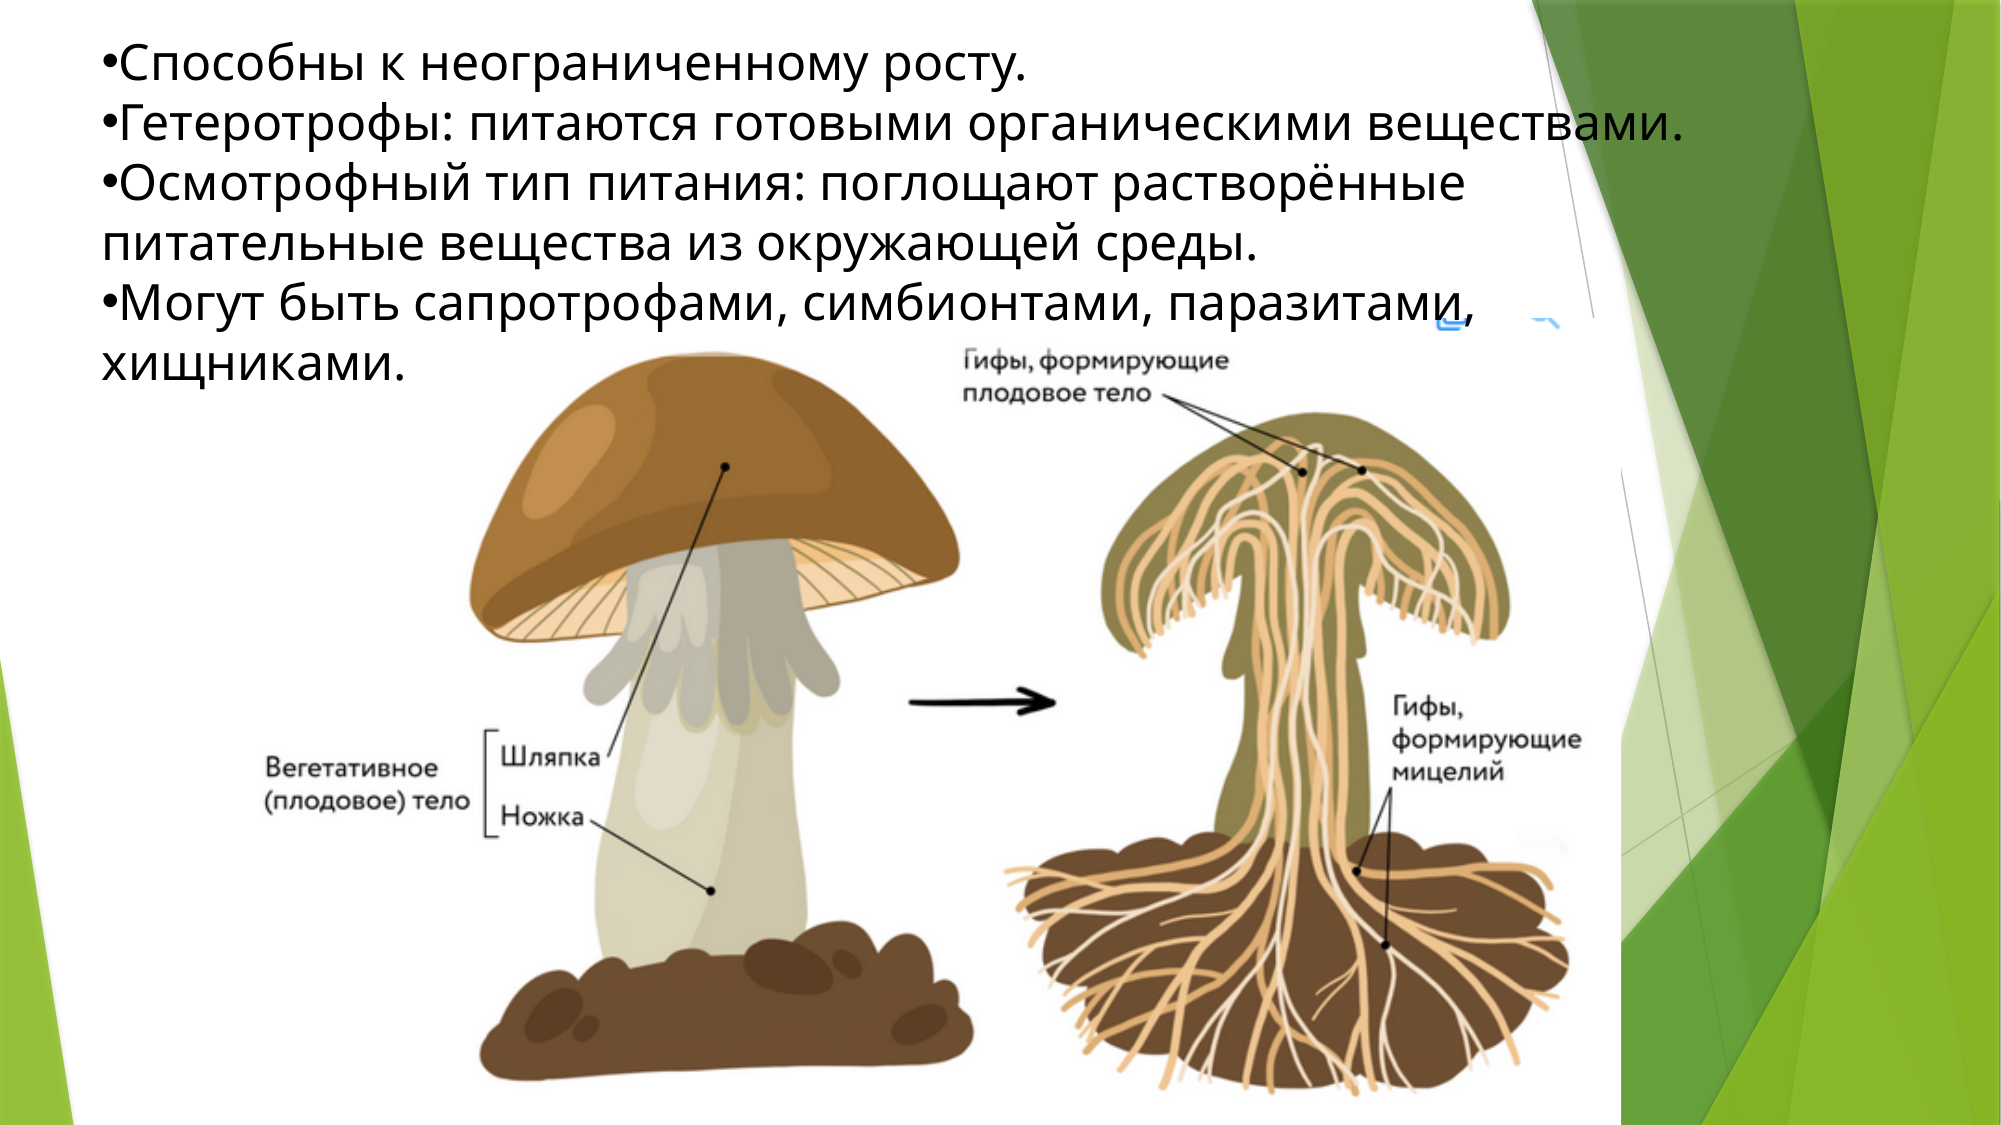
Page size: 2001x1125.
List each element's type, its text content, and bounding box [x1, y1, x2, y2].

picture [242, 317, 1622, 1125]
text_box Способны к неограниченному росту. Гетеротрофы: питаются готовыми органическими веществами. Осмотрофный тип питания: поглощают растворённые питательные вещества из окружающей среды. Могут быть сапротрофами, симбионтами, паразитами, хищниками. [86, 23, 1778, 398]
